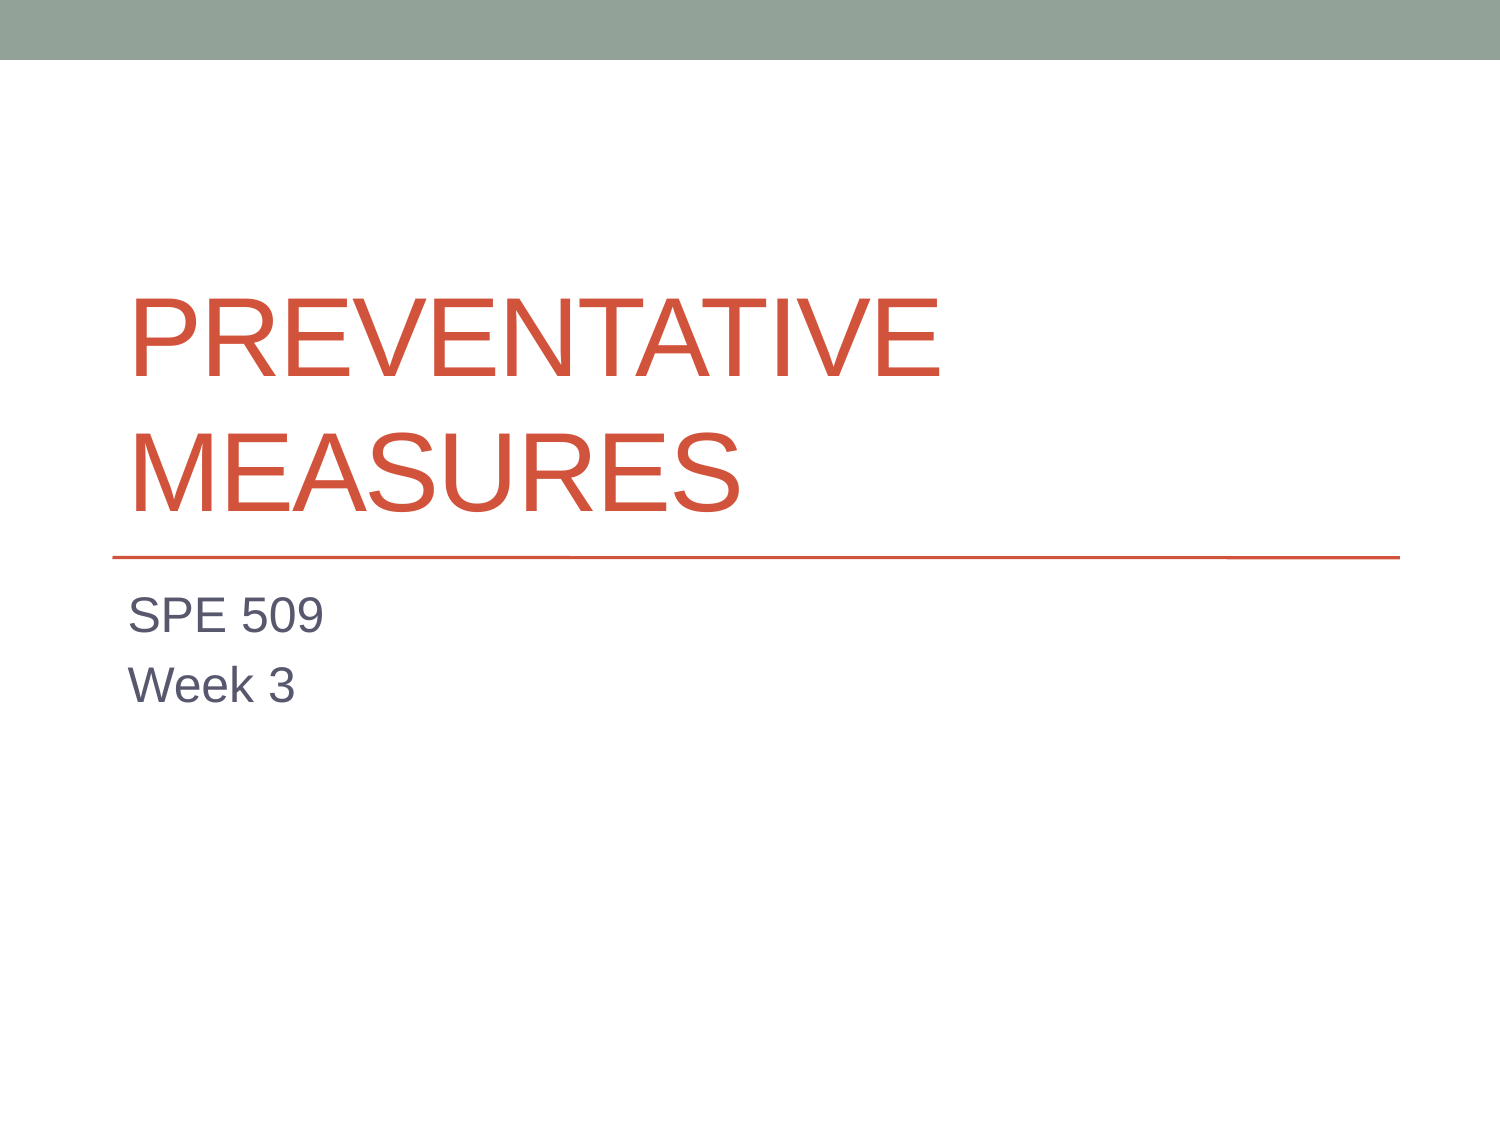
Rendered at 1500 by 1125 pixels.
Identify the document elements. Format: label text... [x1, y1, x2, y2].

title Preventative measures [112, 224, 1400, 542]
subtitle SPE 509 Week 3 [112, 575, 1163, 863]
